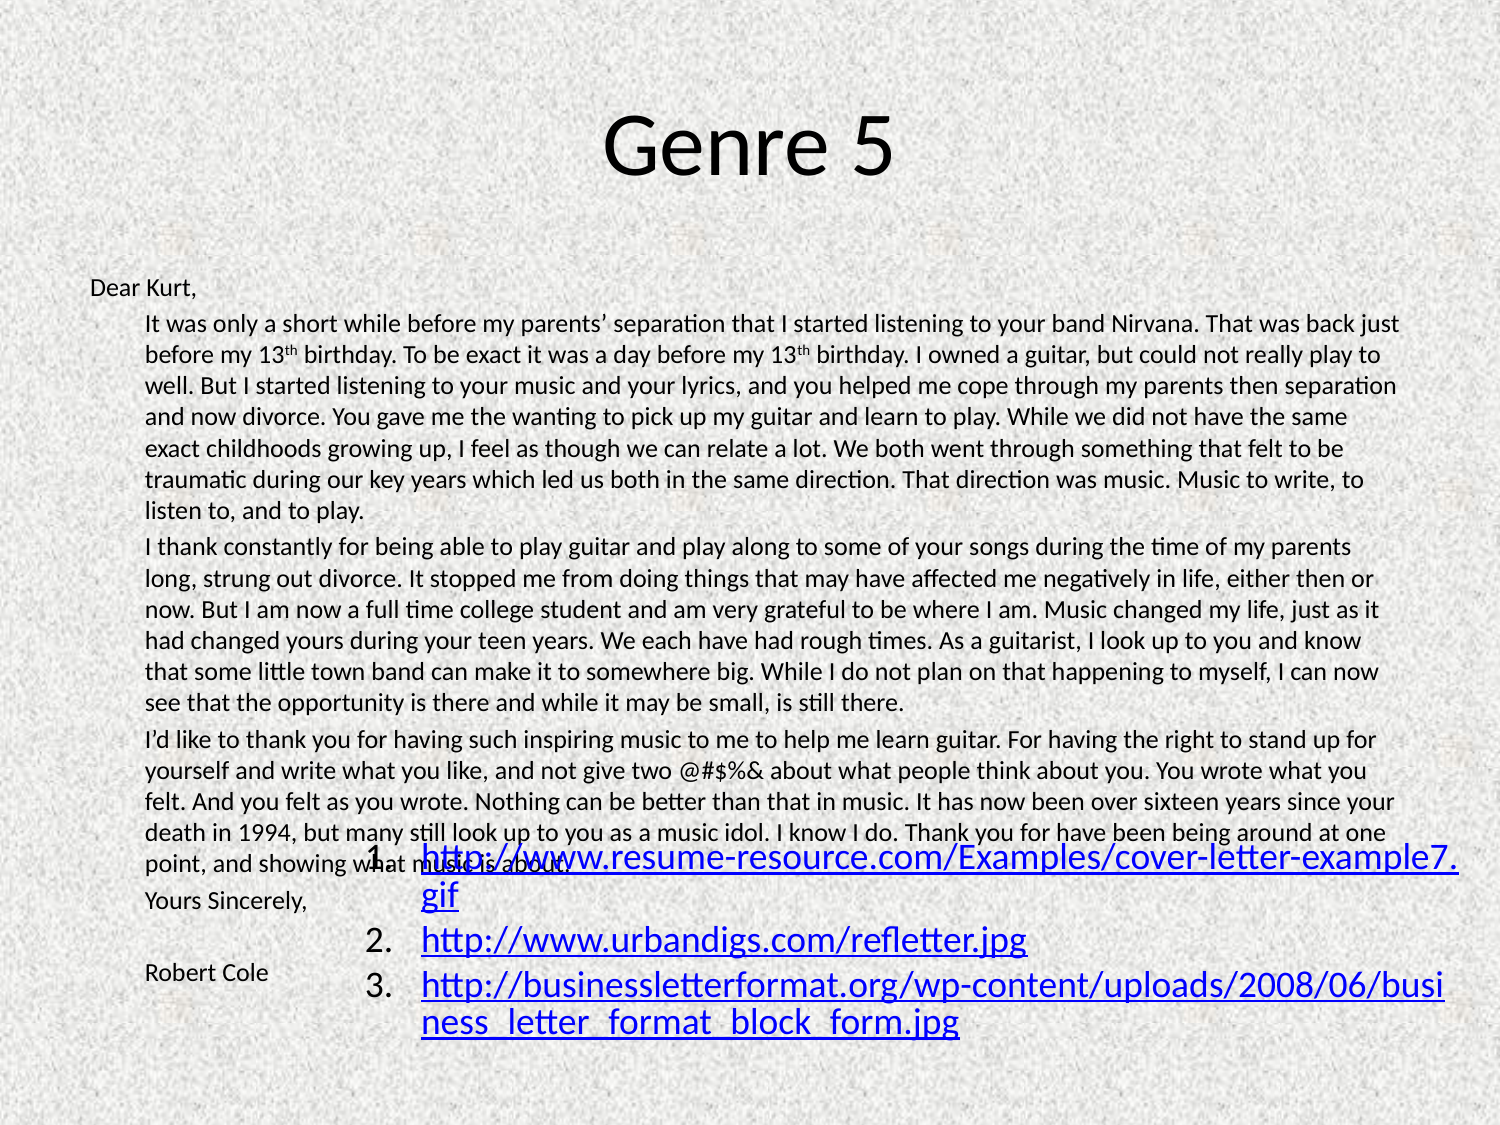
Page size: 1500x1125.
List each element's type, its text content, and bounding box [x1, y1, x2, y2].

text_box http://www.resume-resource.com/Examples/cover-letter-example7.gif http://www.urbandigs.com/refletter.jpg http://businessletterformat.org/wp-content/uploads/2008/06/business_letter_format_block_form.jpg [349, 824, 1475, 1020]
list Dear Kurt, It was only a short while before my parents’ separation that I started listening to your band Nirvana. That was back just before my 13th birthday. To be exact it was a day before my 13th birthday. I owned a guitar, but could not really play to well. But I started listening to your music and your lyrics, and you helped me cope through my parents then separation and now divorce. You gave me the wanting to pick up my guitar and learn to play. While we did not have the same exact childhoods growing up, I feel as though we can relate a lot. We both went through something that felt to be traumatic during our key years which led us both in the same direction. That direction was music. Music to write, to listen to, and to play. I thank constantly for being able to play guitar and play along to some of your songs during the time of my parents long, strung out divorce. It stopped me from doing things that may have affected me negatively in life, either then or now. But I am now a full time college student and am very grateful to be where I am. Music changed my life, just as it had changed yours during your teen years. We each have had rough times. As a guitarist, I look up to you and know that some little town band can make it to somewhere big. While I do not plan on that happening to myself, I can now see that the opportunity is there and while it may be small, is still there. I’d like to thank you for having such inspiring music to me to help me learn guitar. For having the right to stand up for yourself and write what you like, and not give two @#$%& about what people think about you. You wrote what you felt. And you felt as you wrote. Nothing can be better than that in music. It has now been over sixteen years since your death in 1994, but many still look up to you as a music idol. I know I do. Thank you for have been being around at one point, and showing what music is about. Yours Sincerely, Robert Cole [75, 262, 1425, 1005]
title Genre 5 [75, 45, 1425, 233]
picture [0, 0, 1500, 1125]
